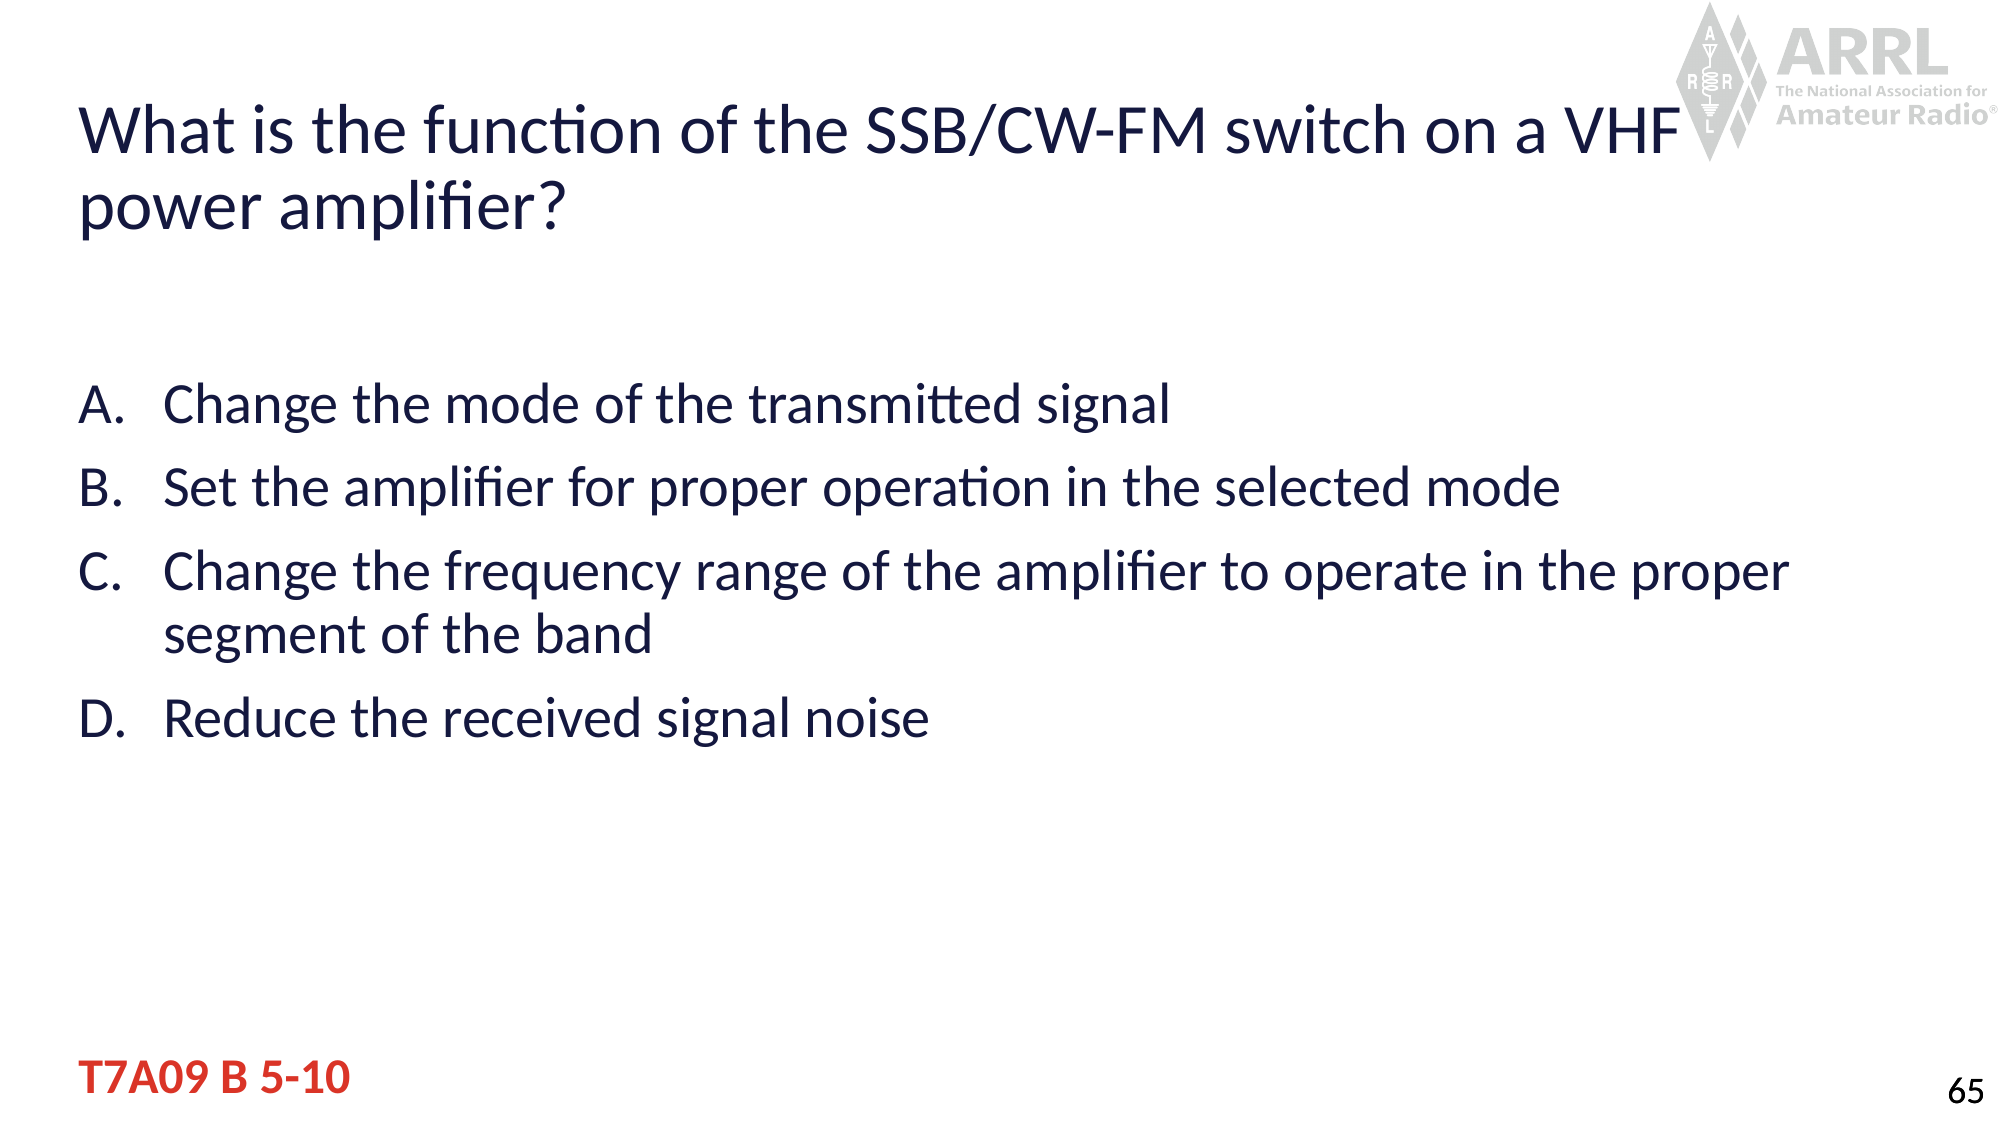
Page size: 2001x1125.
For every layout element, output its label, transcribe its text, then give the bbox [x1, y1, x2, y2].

text_box T7A09 B 5-10 [63, 1036, 921, 1112]
title What is the function of the SSB/CW-FM switch on a VHF power amplifier? [63, 59, 1863, 278]
picture [1674, 0, 2000, 164]
list Change the mode of the transmitted signal Set the amplifier for proper operation in the selected mode Change the frequency range of the amplifier to operate in the proper segment of the band Reduce the received signal noise [63, 365, 1863, 989]
